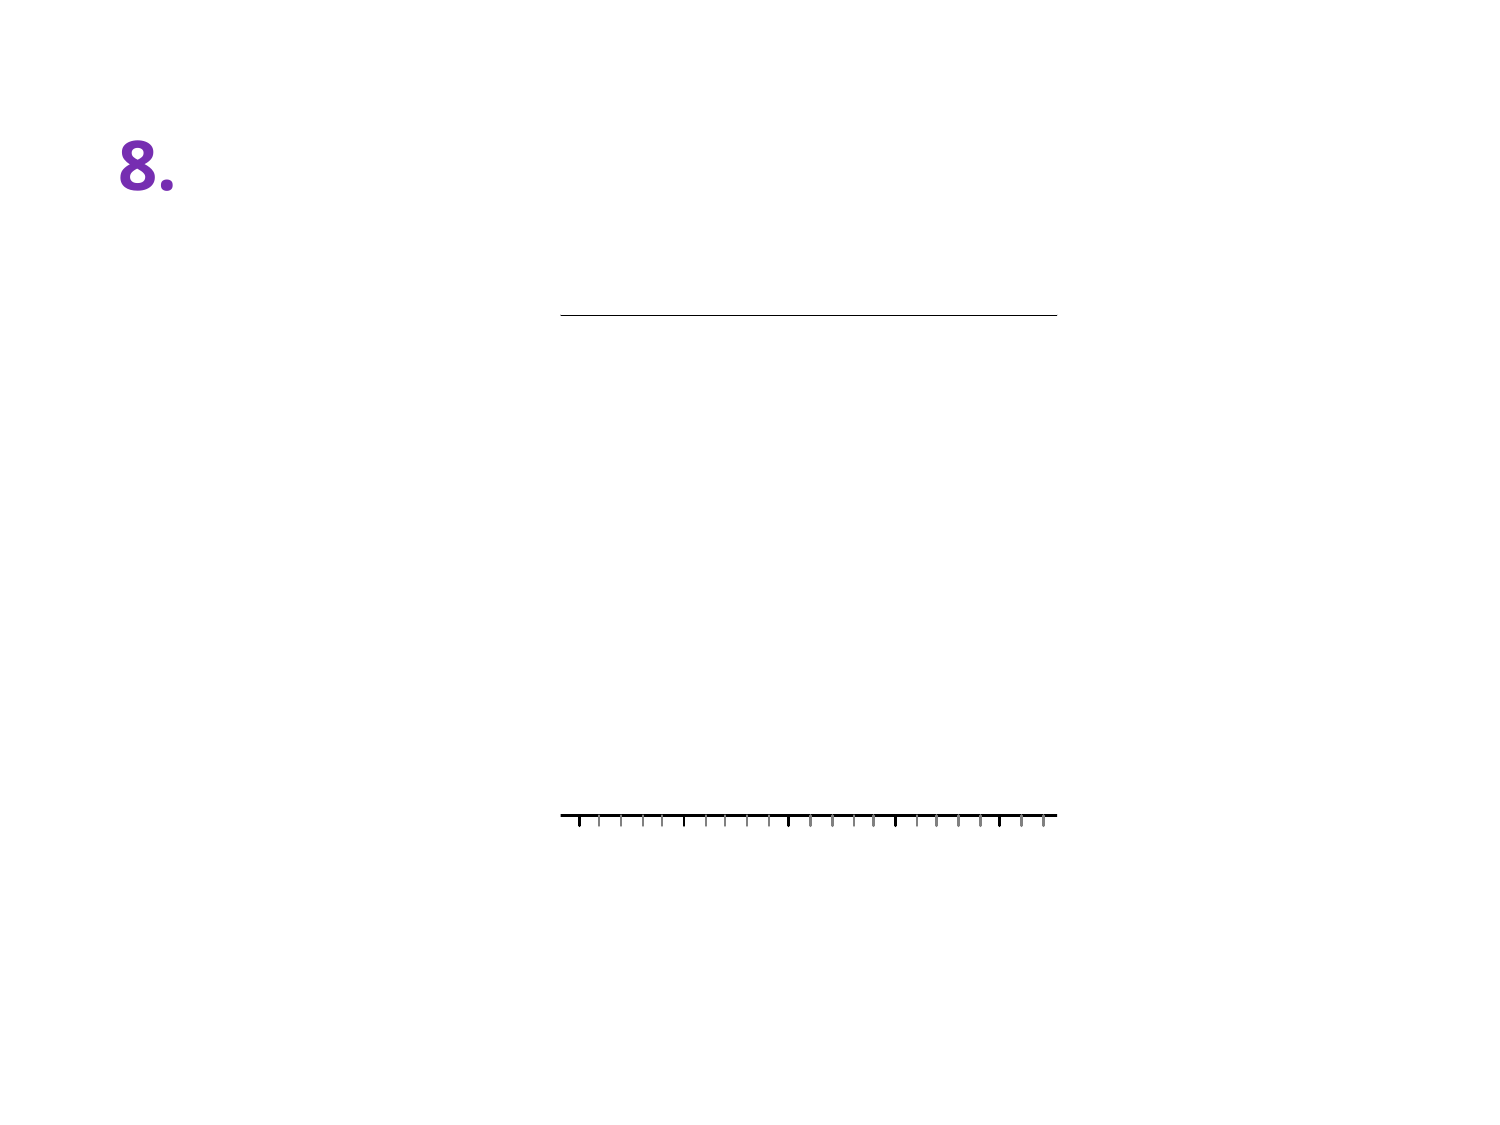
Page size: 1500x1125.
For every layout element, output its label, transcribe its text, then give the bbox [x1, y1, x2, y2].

title 8. [103, 59, 1397, 278]
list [560, 314, 1058, 828]
